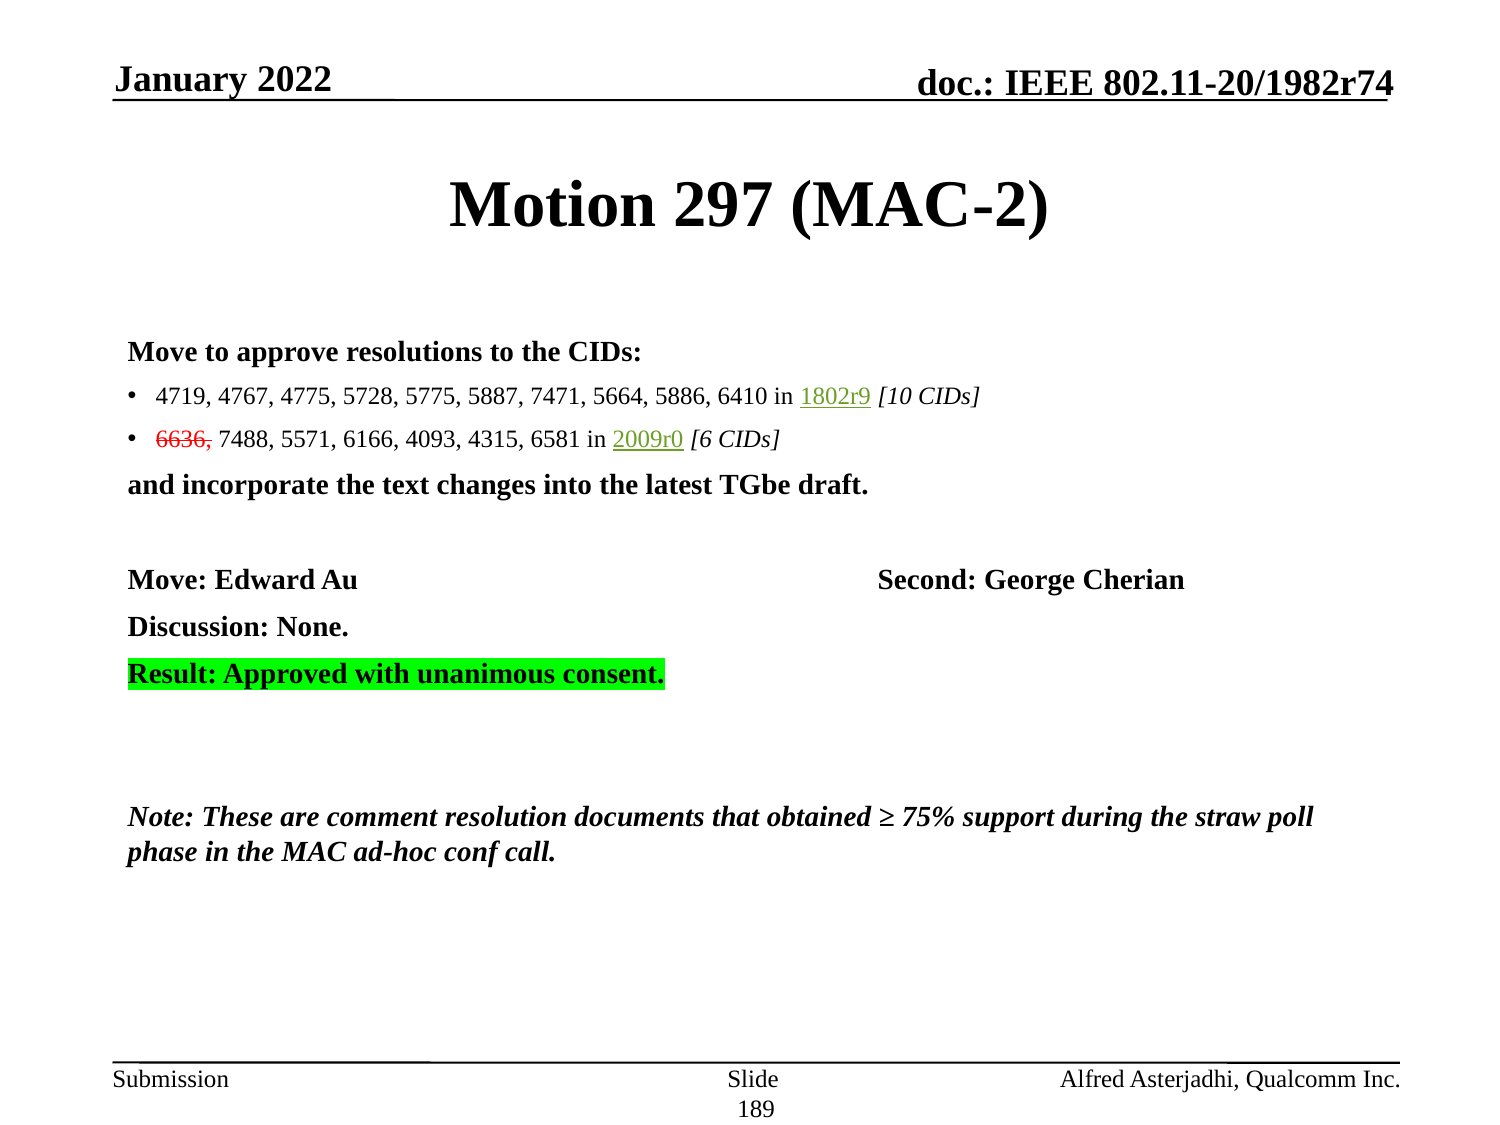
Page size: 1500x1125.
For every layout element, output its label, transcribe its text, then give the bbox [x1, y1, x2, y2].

title Motion 297 (MAC-2) [112, 112, 1388, 288]
list Move to approve resolutions to the CIDs: 4719, 4767, 4775, 5728, 5775, 5887, 7471, 5664, 5886, 6410 in 1802r9 [10 CIDs] 6636, 7488, 5571, 6166, 4093, 4315, 6581 in 2009r0 [6 CIDs] and incorporate the text changes into the latest TGbe draft. Move: Edward Au Second: George Cherian Discussion: None. Result: Approved with unanimous consent. Note: These are comment resolution documents that obtained ≥ 75% support during the straw poll phase in the MAC ad-hoc conf call. [112, 324, 1388, 1063]
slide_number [114, 54, 423, 100]
footer Alfred Asterjadhi, Qualcomm Inc. [878, 1061, 1402, 1093]
slide_number Slide 189 [712, 1061, 800, 1123]
